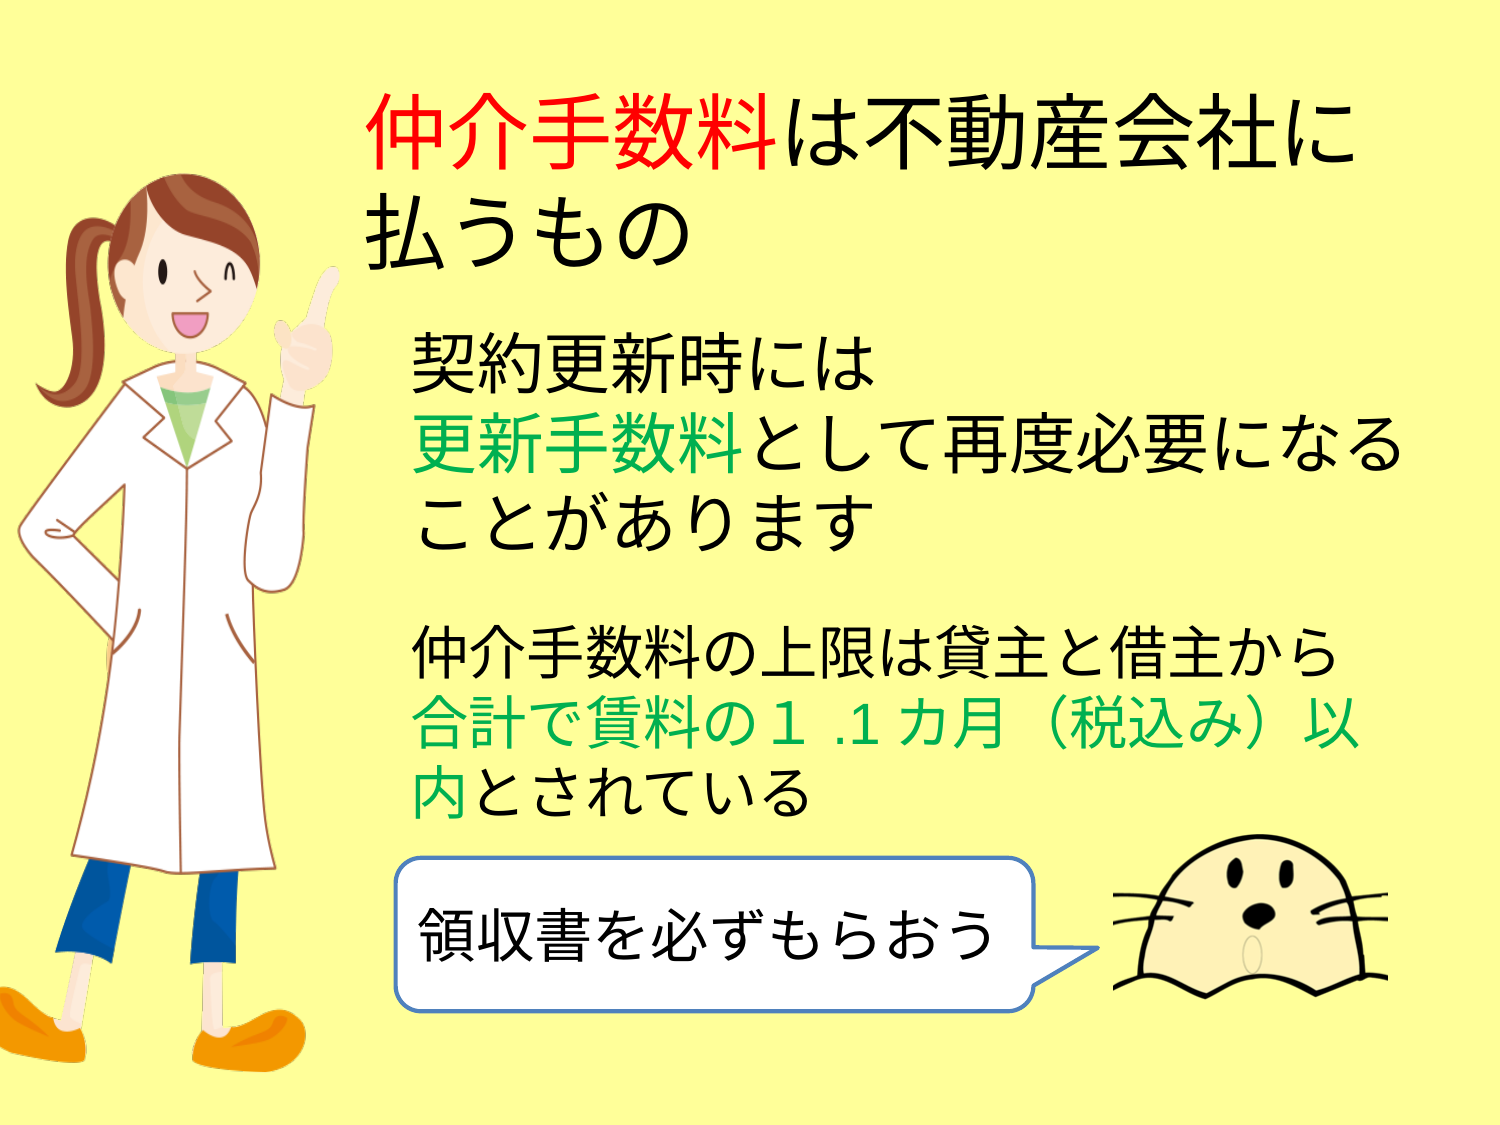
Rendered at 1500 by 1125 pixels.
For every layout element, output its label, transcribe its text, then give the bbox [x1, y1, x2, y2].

text_box 仲介手数料の上限は貸主と借主から 合計で賃料の１.1カ月（税込み）以内とされている [395, 608, 1396, 834]
picture [1113, 833, 1388, 1004]
text_box 仲介手数料は不動産会社に 払うもの [348, 72, 1388, 288]
text_box 契約更新時には 更新手数料として再度必要になる ことがあります [395, 314, 1459, 649]
picture [0, 160, 349, 1095]
text_box 領収書を必ずもらおう [393, 855, 1100, 1014]
